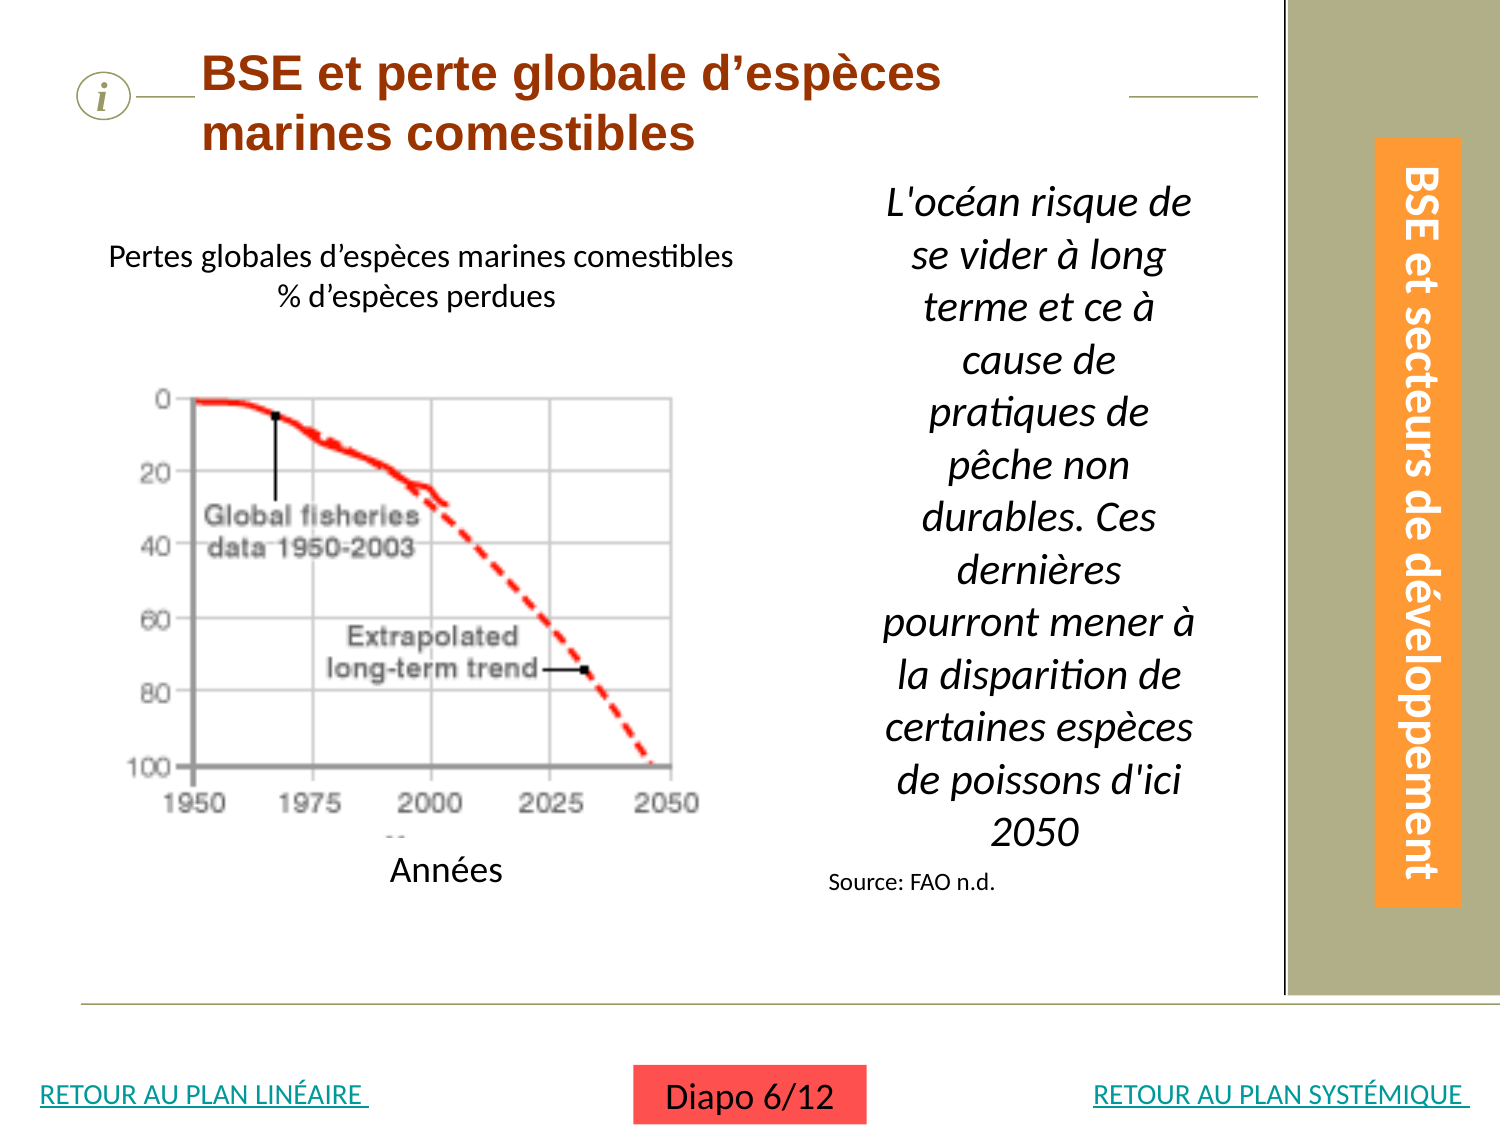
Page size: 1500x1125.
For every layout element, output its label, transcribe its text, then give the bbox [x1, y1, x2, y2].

picture [122, 300, 709, 869]
text_box [713, 713, 1214, 866]
text_box L'océan risque de se vider à long terme et ce à cause de pratiques de pêche non durables. Ces dernières pourront mener à la disparition de certaines espèces de poissons d'ici 2050 [860, 227, 1219, 802]
text_box BSE et perte globale d’espèces marines comestibles [195, 34, 1129, 156]
text_box Diapo 6/12 [633, 1064, 867, 1125]
text_box RETOUR AU PLAN SYSTÉMIQUE [819, 1063, 1482, 1122]
text_box [77, 75, 90, 117]
text_box Source: FAO n.d. [813, 866, 1133, 903]
text_box [1287, 0, 1500, 996]
text_box i [90, 63, 150, 135]
text_box BSE et secteurs de développement [1374, 137, 1462, 908]
text_box Pertes globales d’espèces marines comestibles % d’espèces perdues [90, 227, 753, 383]
text_box Années [115, 837, 778, 948]
text_box RETOUR AU PLAN LINÉAIRE [27, 1063, 623, 1122]
